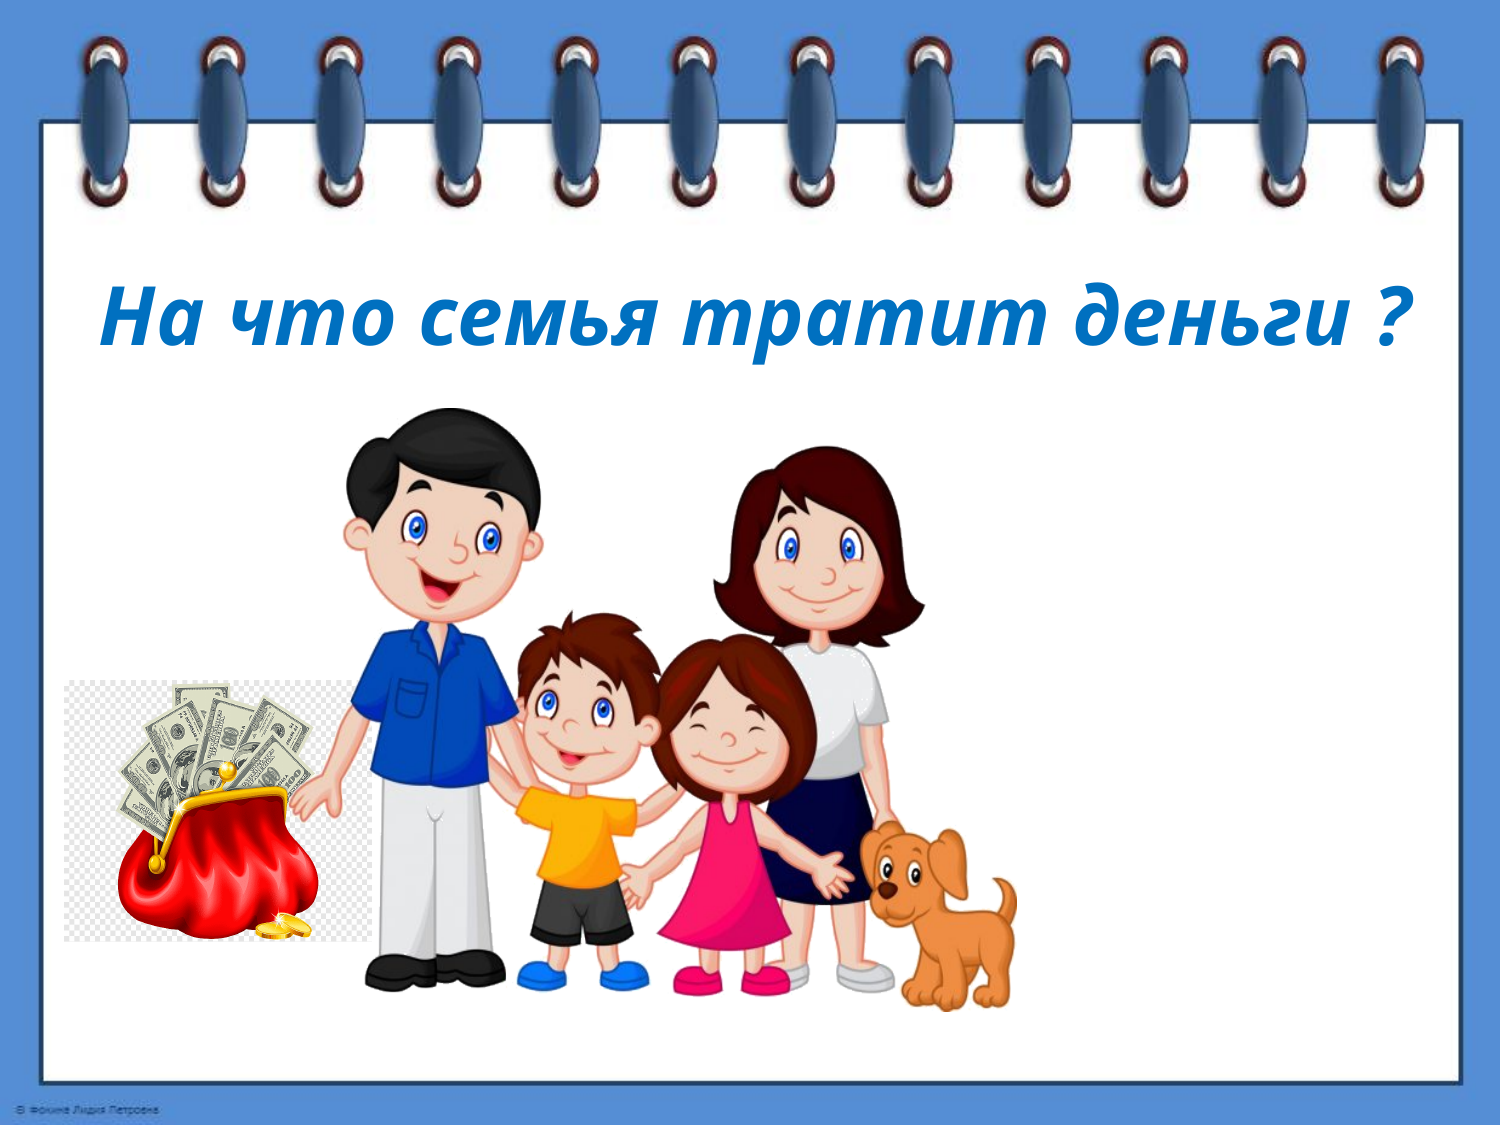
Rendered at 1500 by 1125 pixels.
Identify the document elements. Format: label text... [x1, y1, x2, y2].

picture [0, 0, 1500, 1125]
title На что семья тратит деньги ? [76, 243, 1436, 382]
